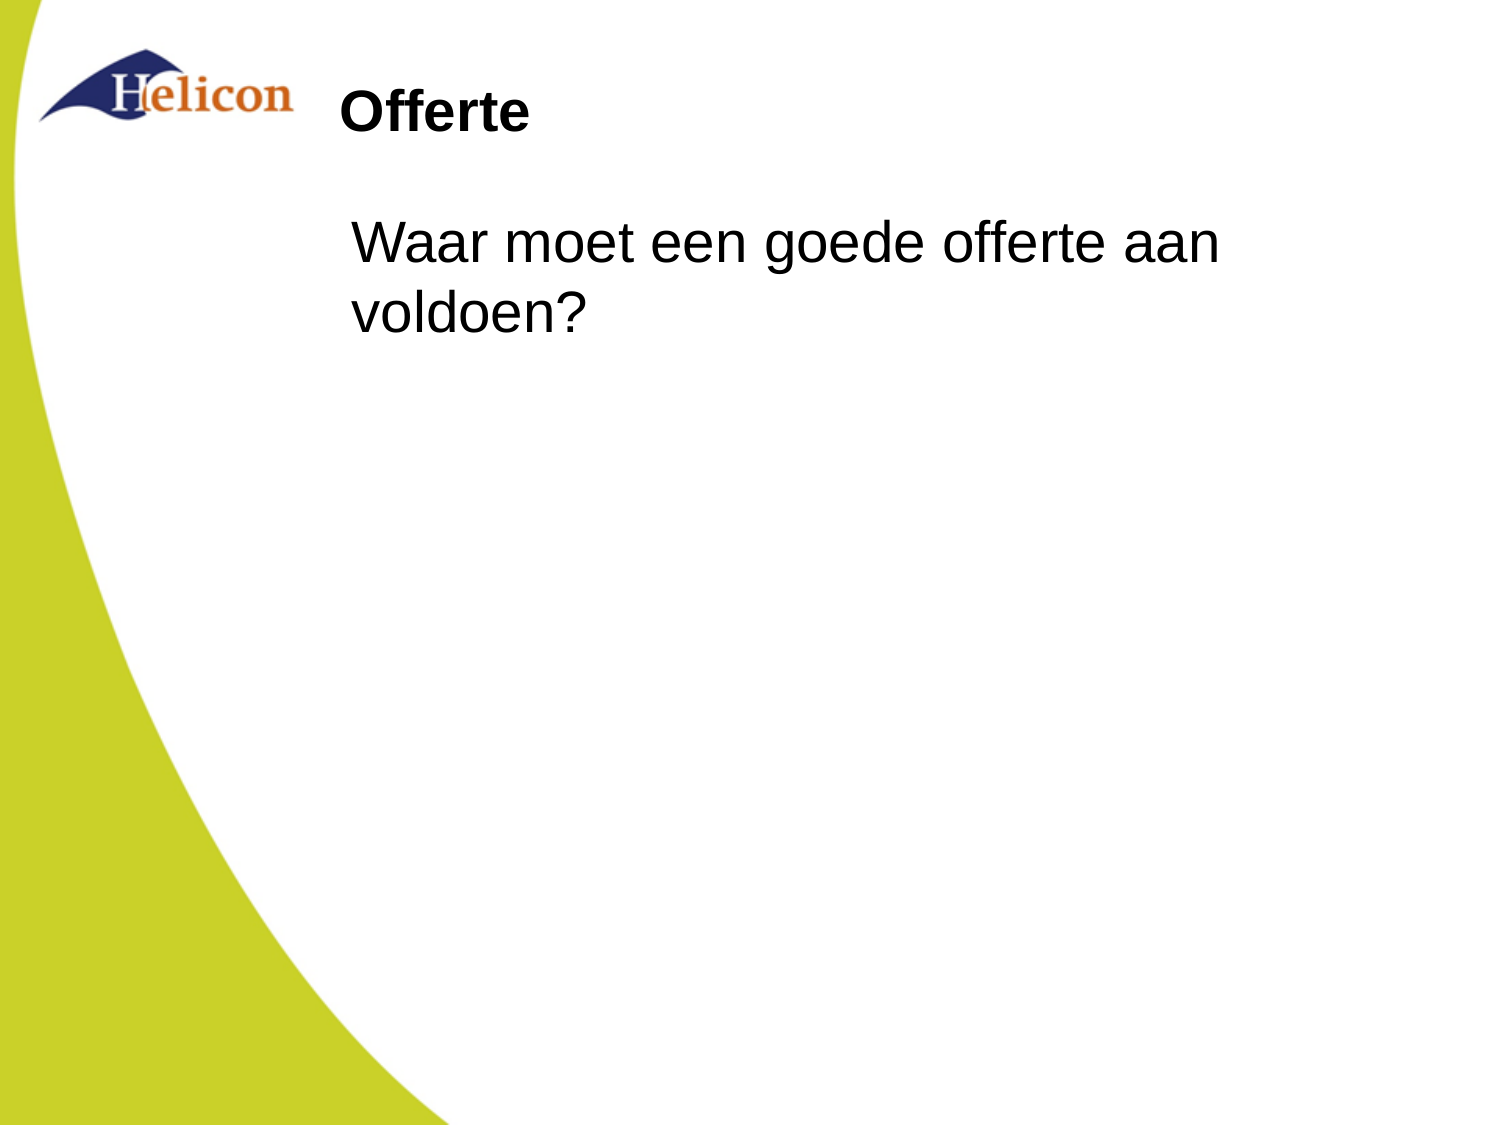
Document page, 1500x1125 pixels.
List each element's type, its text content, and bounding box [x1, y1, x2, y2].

list Waar moet een goede offerte aan voldoen? [336, 196, 1425, 1005]
title Offerte [324, 54, 1415, 161]
picture [0, 0, 1500, 1125]
